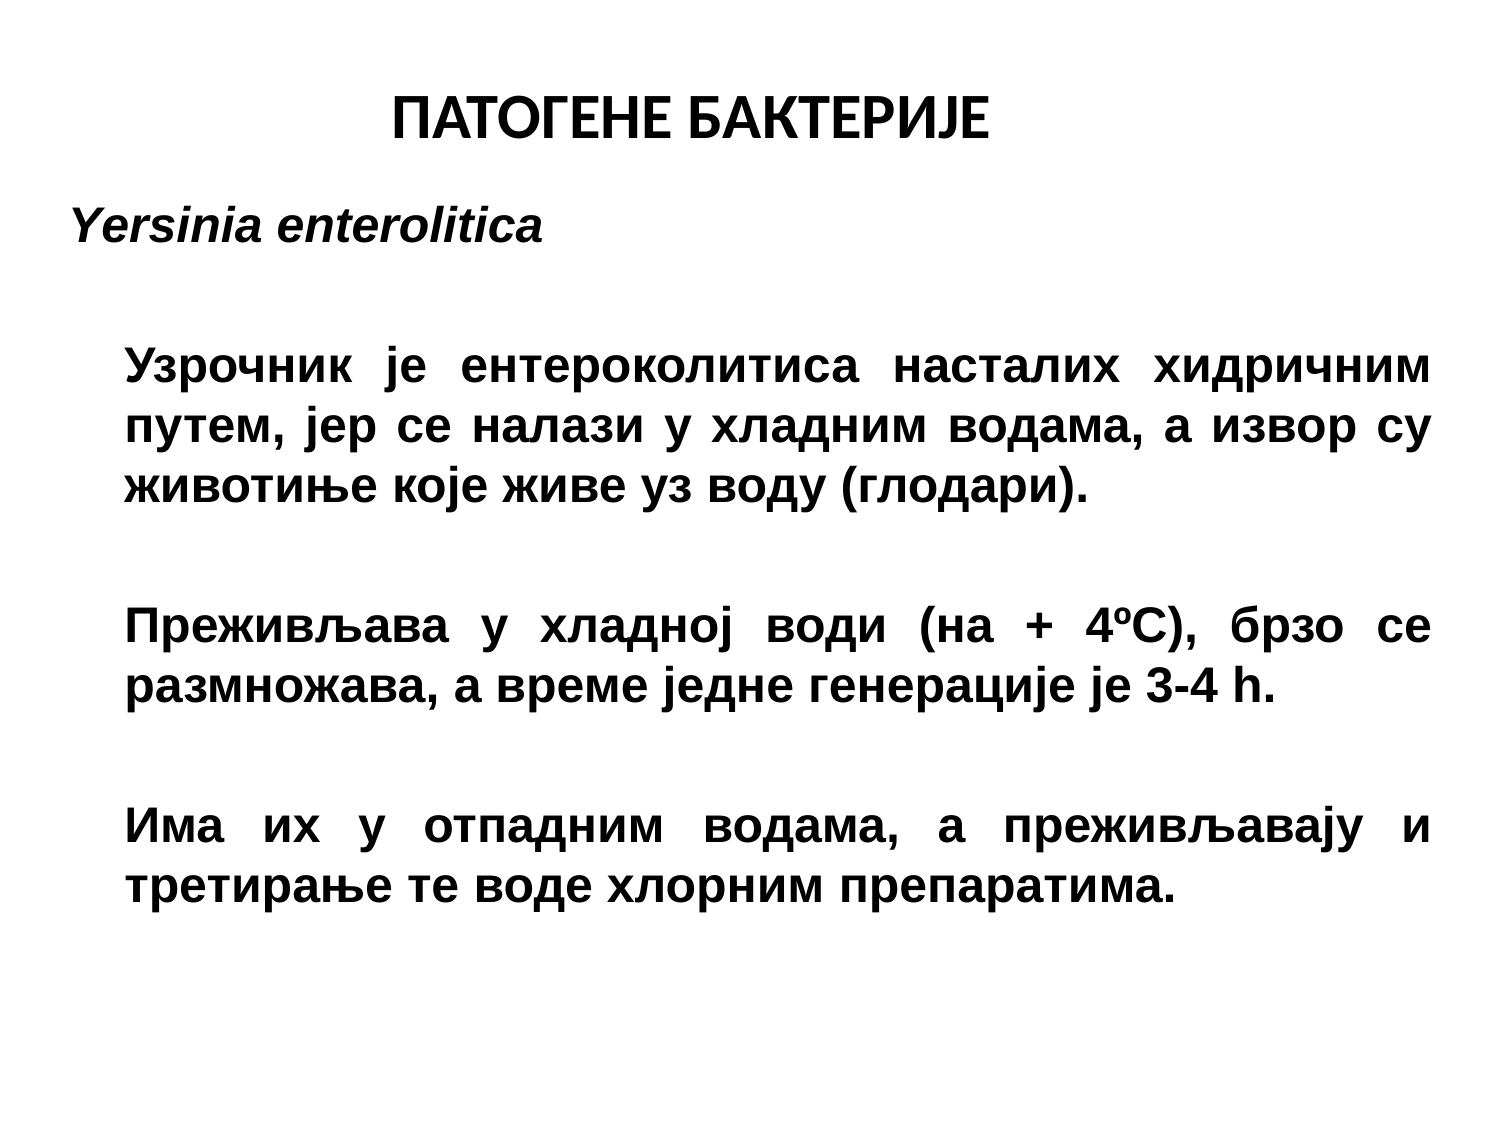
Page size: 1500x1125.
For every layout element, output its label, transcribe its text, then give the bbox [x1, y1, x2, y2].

list Yersinia enterolitica Узрочник је ентероколитиса насталих хидричним путем, јер се налази у хладним водама, а извор су животиње које живе уз воду (глодари). Преживљава у хладној води (на + 4ºС), брзо се размножава, а време једне генерације је 3-4 h. Има их у отпадним водама, а преживљавају и третирање те воде хлорним препаратима. [52, 184, 1448, 818]
title ПАТОГЕНЕ БАКТЕРИЈЕ [53, 66, 1330, 160]
